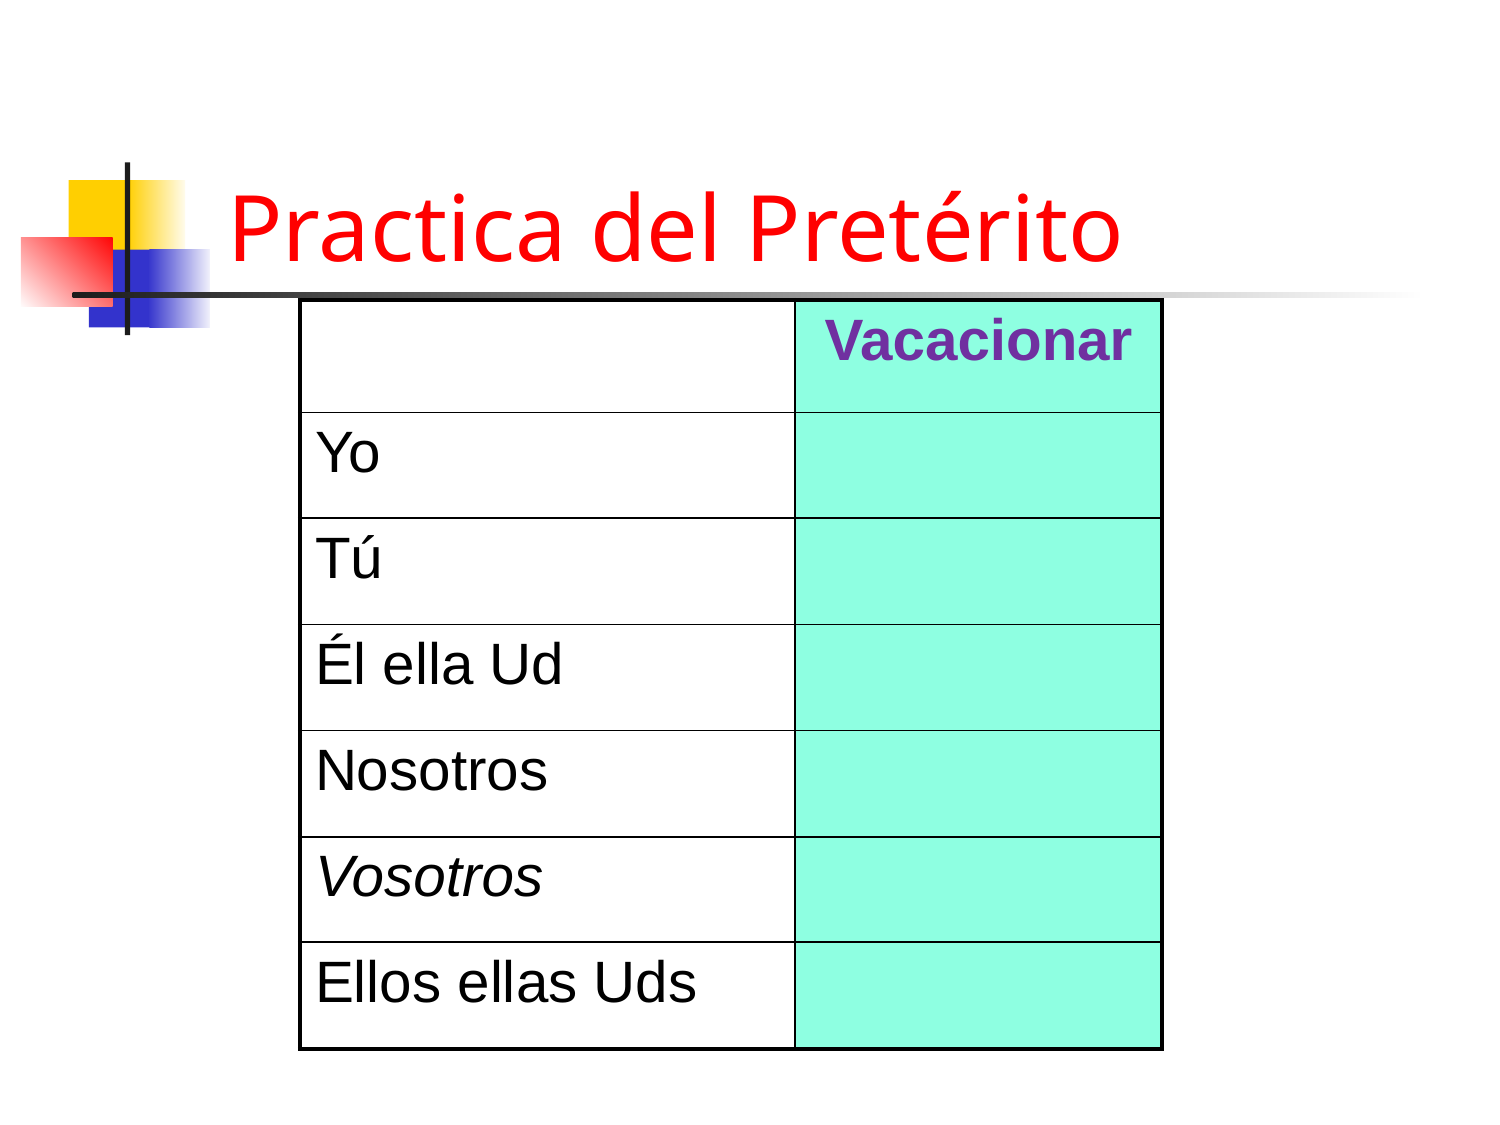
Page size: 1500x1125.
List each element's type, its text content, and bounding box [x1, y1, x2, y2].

table_cell Yo [302, 413, 794, 517]
table_cell [796, 943, 1160, 1047]
table_cell Él ella Ud [302, 625, 794, 730]
table_cell Ellos ellas Uds [302, 943, 794, 1047]
table_cell [796, 731, 1160, 836]
table_cell Vosotros [302, 838, 794, 941]
table_cell [796, 838, 1160, 941]
title Practica del Pretérito [212, 99, 1500, 288]
table_cell Nosotros [302, 731, 794, 836]
table_cell [796, 413, 1160, 517]
table_header Vacacionar [796, 302, 1160, 412]
table_cell Tú [302, 519, 794, 624]
table_header [302, 302, 794, 412]
table_cell [796, 625, 1160, 730]
table_cell [796, 519, 1160, 624]
